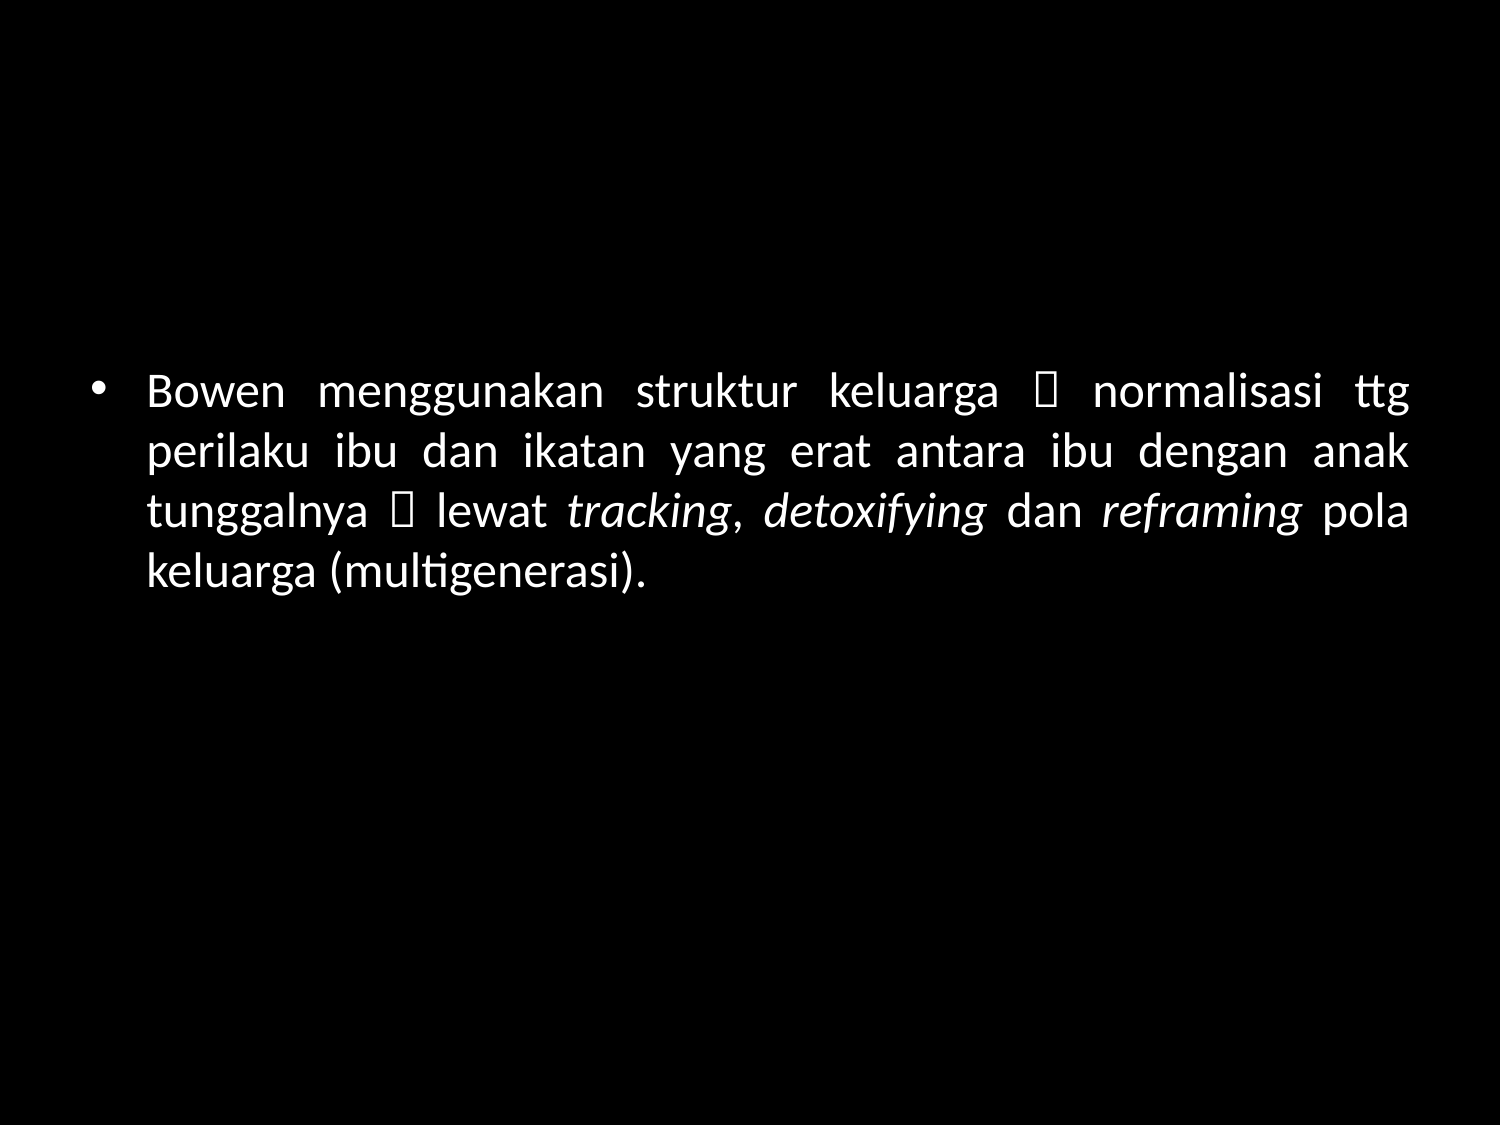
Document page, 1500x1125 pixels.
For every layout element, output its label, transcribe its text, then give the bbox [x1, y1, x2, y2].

list Bowen menggunakan struktur keluarga  normalisasi ttg perilaku ibu dan ikatan yang erat antara ibu dengan anak tunggalnya  lewat tracking, detoxifying dan reframing pola keluarga (multigenerasi). [75, 350, 1425, 1005]
